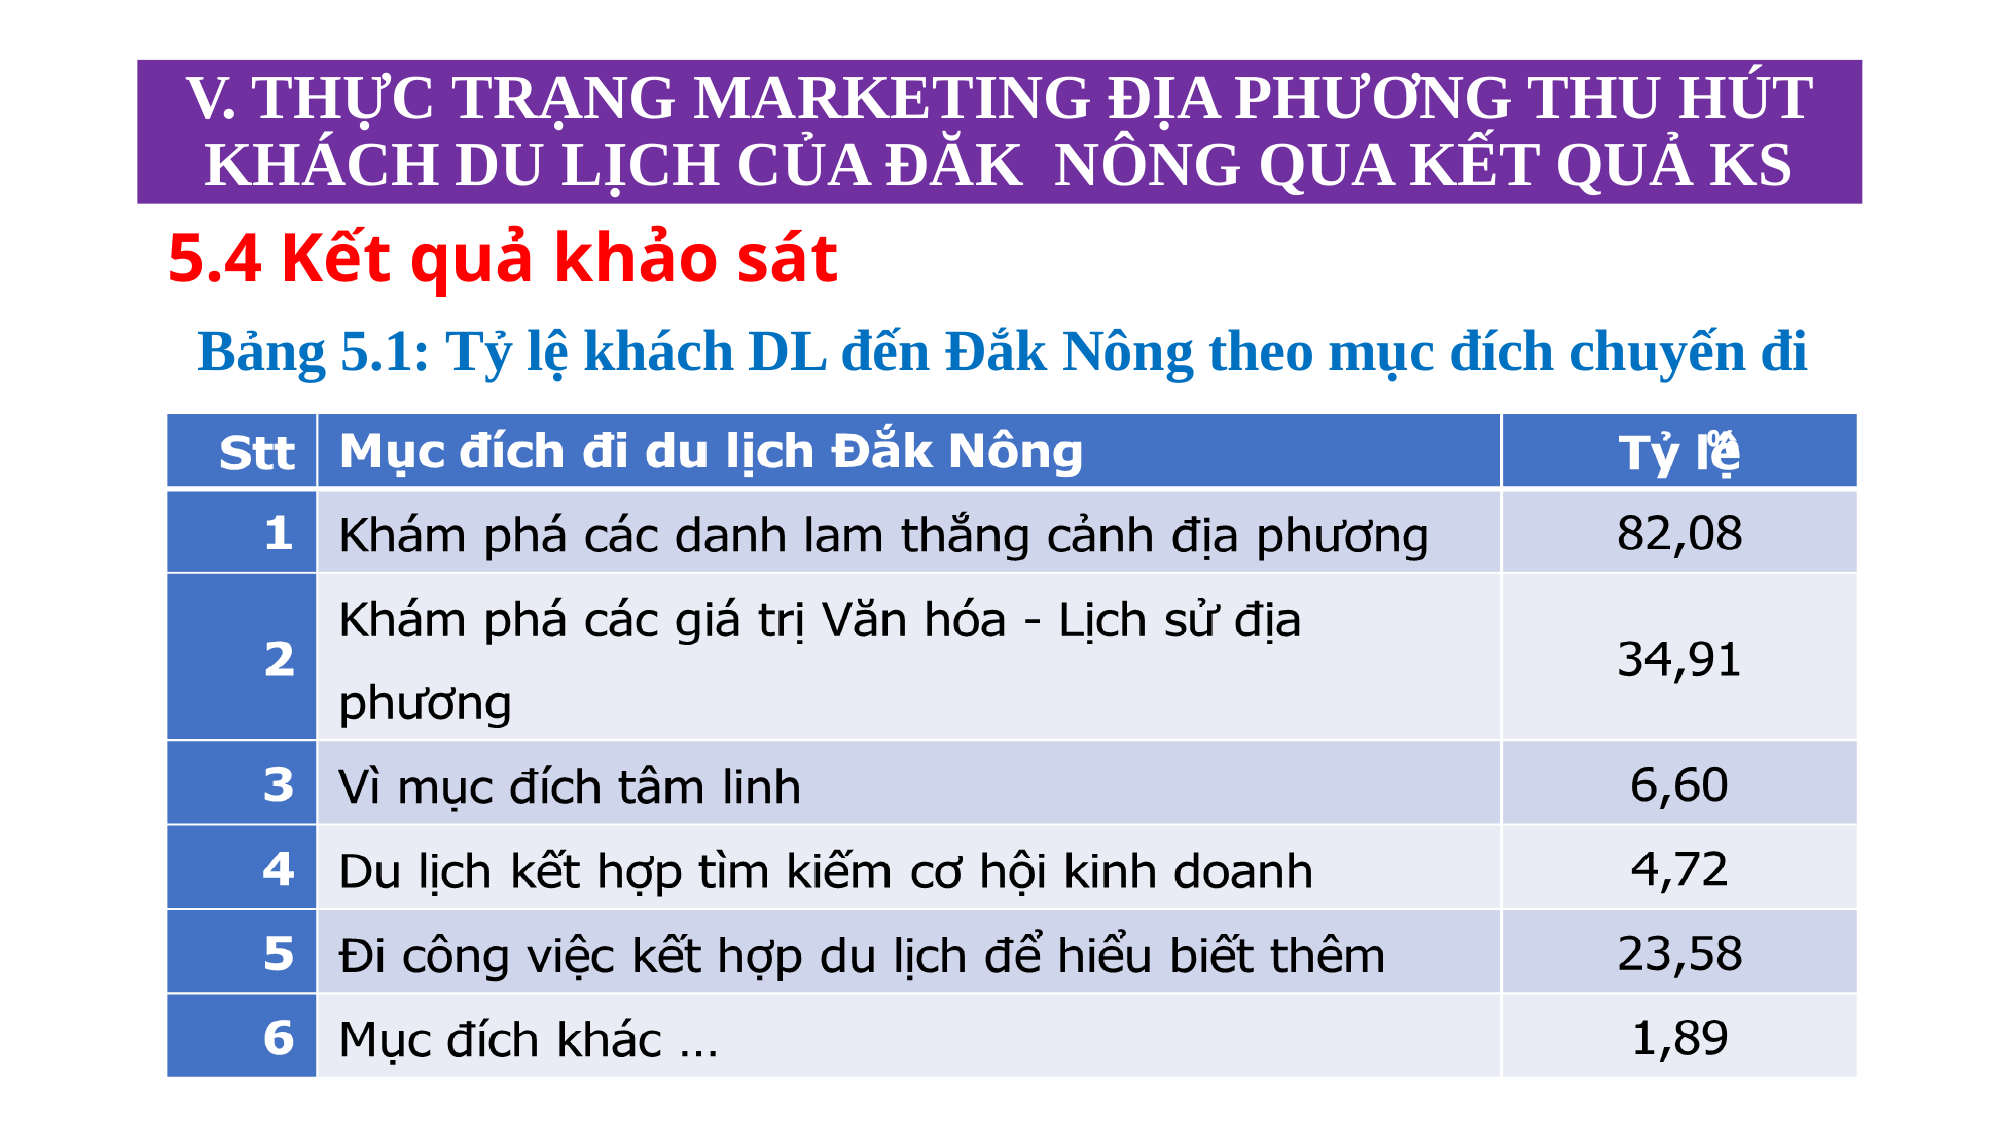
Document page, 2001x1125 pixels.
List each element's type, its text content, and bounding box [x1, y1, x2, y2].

text_box Bảng 5.1: Tỷ lệ khách DL đến Đắk Nông theo mục đích chuyến đi [133, 304, 1858, 390]
title V. THỰC TRẠNG MARKETING ĐỊA PHƯƠNG THU HÚT KHÁCH DU LỊCH CỦA ĐĂK NÔNG QUA KẾT QUẢ KS [137, 59, 1863, 204]
picture [165, 406, 1863, 1093]
text_box 5.4 Kết quả khảo sát [152, 207, 960, 303]
list [137, 286, 1863, 1071]
